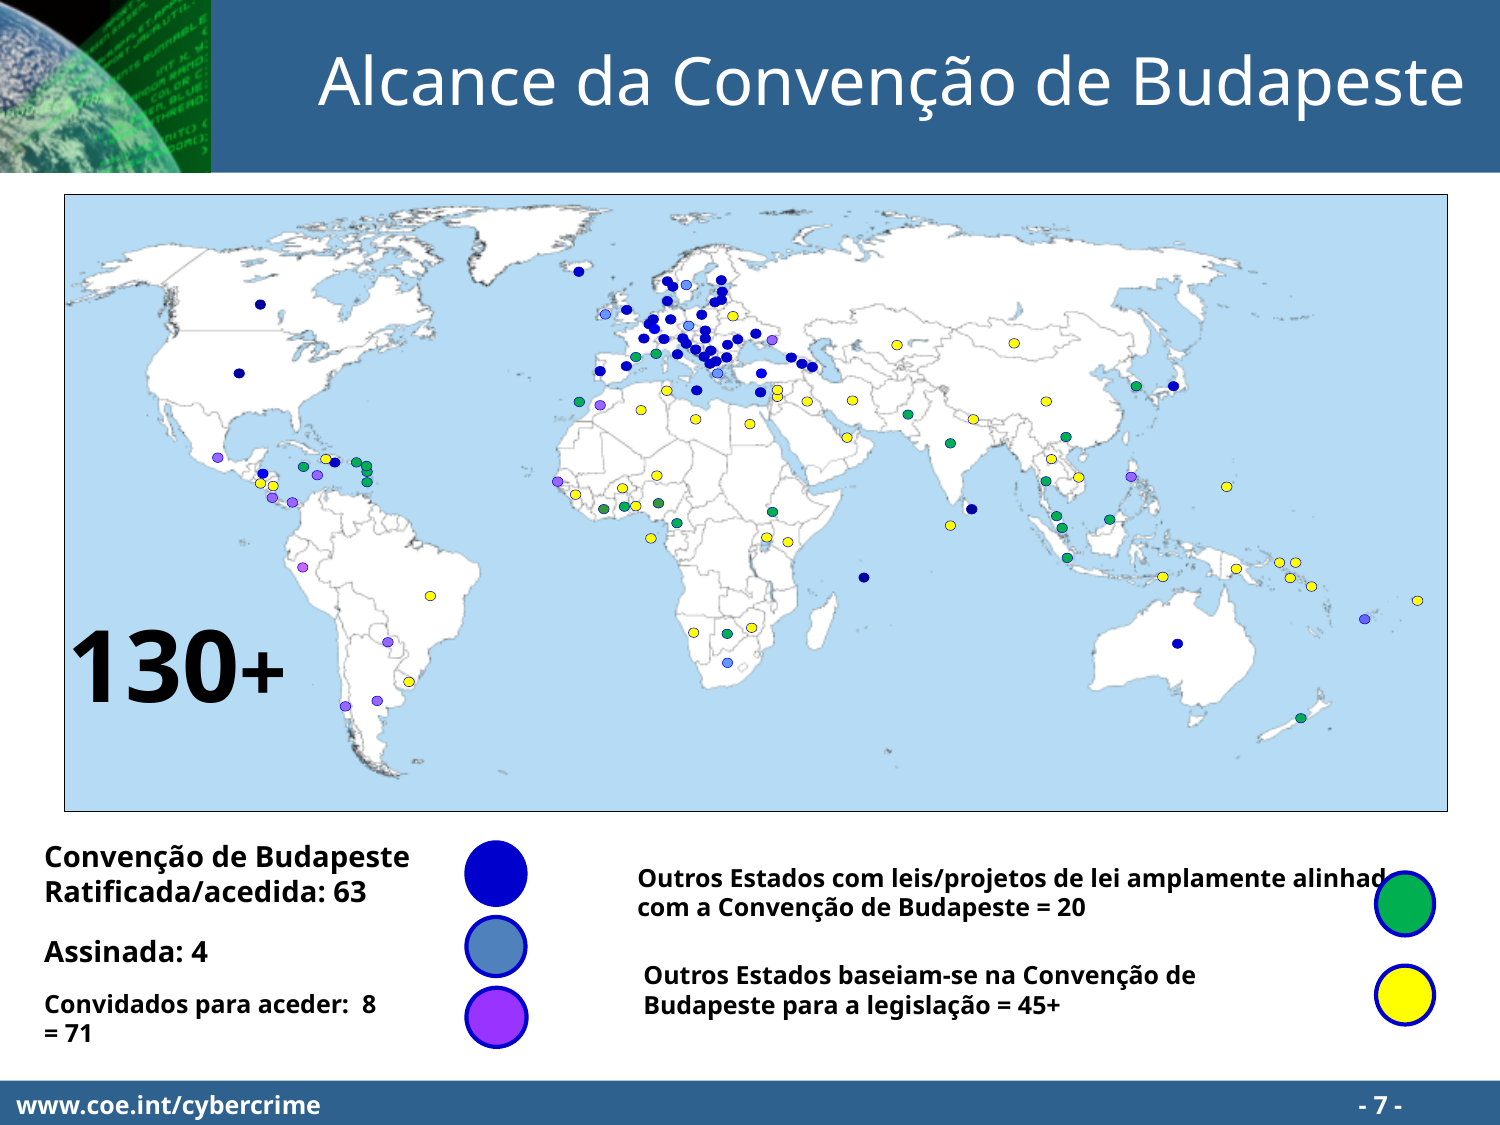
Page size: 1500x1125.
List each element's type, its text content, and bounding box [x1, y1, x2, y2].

text_box [214, 0, 1500, 175]
text_box [464, 985, 529, 1049]
text_box Alcance da Convenção de Budapeste [215, 31, 1483, 126]
text_box [0, 1079, 1500, 1125]
text_box 130+ [53, 594, 59, 730]
text_box Outros Estados baseiam-se na Convenção de Budapeste para a legislação = 45+ [628, 952, 1446, 1027]
text_box Convenção de Budapeste Ratificada/acedida: 63 [29, 831, 482, 916]
text_box [464, 840, 528, 907]
text_box Assinada: 4 [29, 925, 482, 976]
text_box Convidados para aceder: 8 = 71 [29, 980, 482, 1056]
text_box [1373, 870, 1437, 938]
text_box [1373, 963, 1437, 1027]
picture [0, 0, 212, 173]
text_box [64, 193, 1447, 811]
text_box [464, 914, 528, 979]
text_box Outros Estados com leis/projetos de lei amplamente alinhados com a Convenção de Budapeste = 20 [622, 854, 1440, 930]
text_box www.coe.int/cybercrime - 7 - [1, 1082, 1500, 1125]
